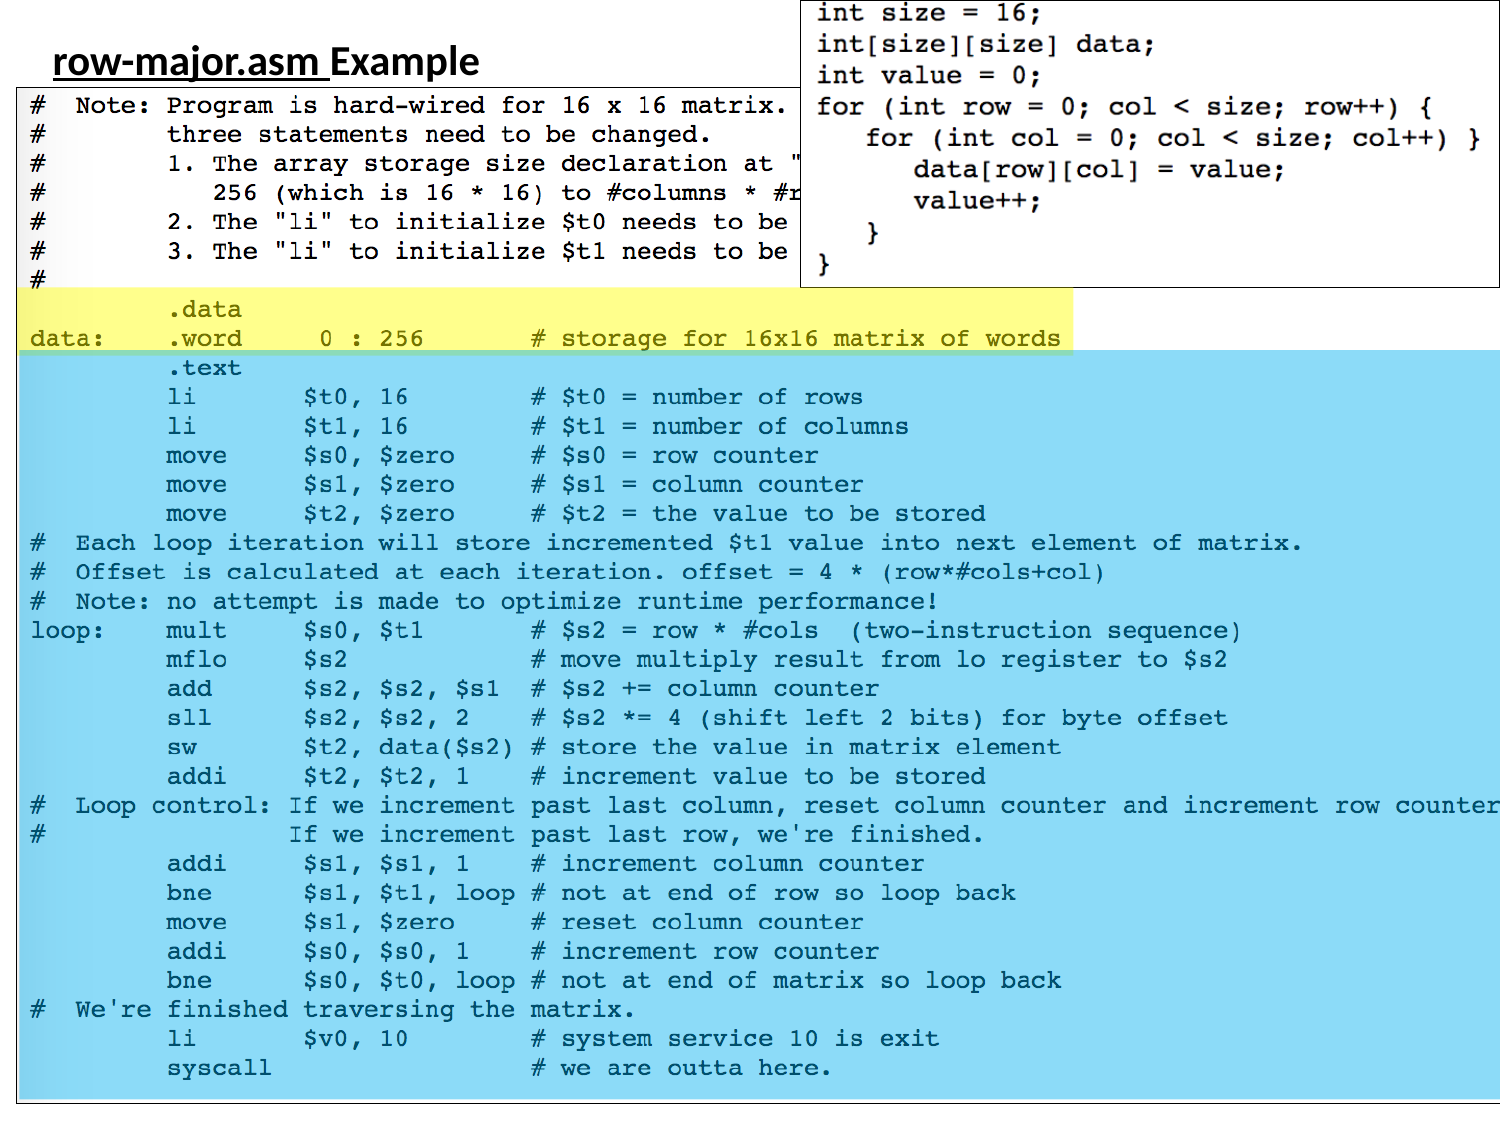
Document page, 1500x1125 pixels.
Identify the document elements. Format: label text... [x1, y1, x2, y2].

title row-major.asm Example [37, 24, 795, 85]
picture [16, 0, 1500, 1104]
